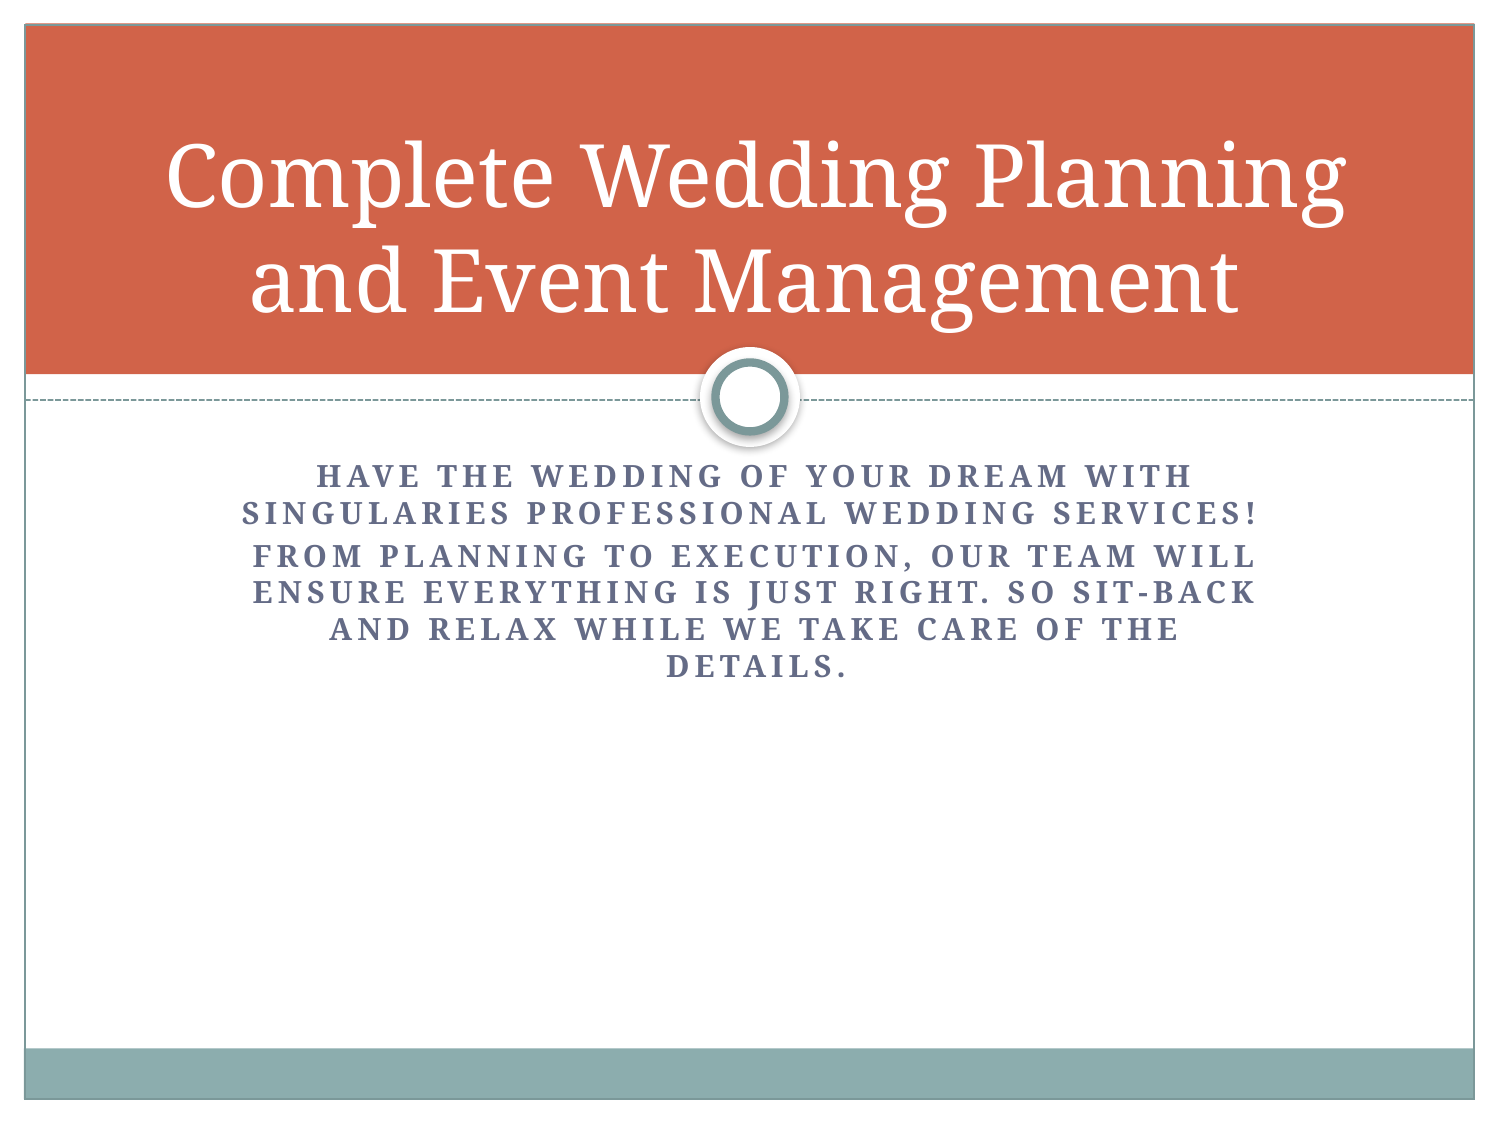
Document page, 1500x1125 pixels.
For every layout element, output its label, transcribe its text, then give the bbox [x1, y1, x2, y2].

title Complete Wedding Planning and Event Management [118, 87, 1394, 338]
list Have the Wedding of Your Dream with Singularies Professional Wedding Services! From Planning to Execution, Our Team Will Ensure Everything is Just Right. So Sit-Back and Relax While We Take Care of the Details. [224, 450, 1288, 725]
